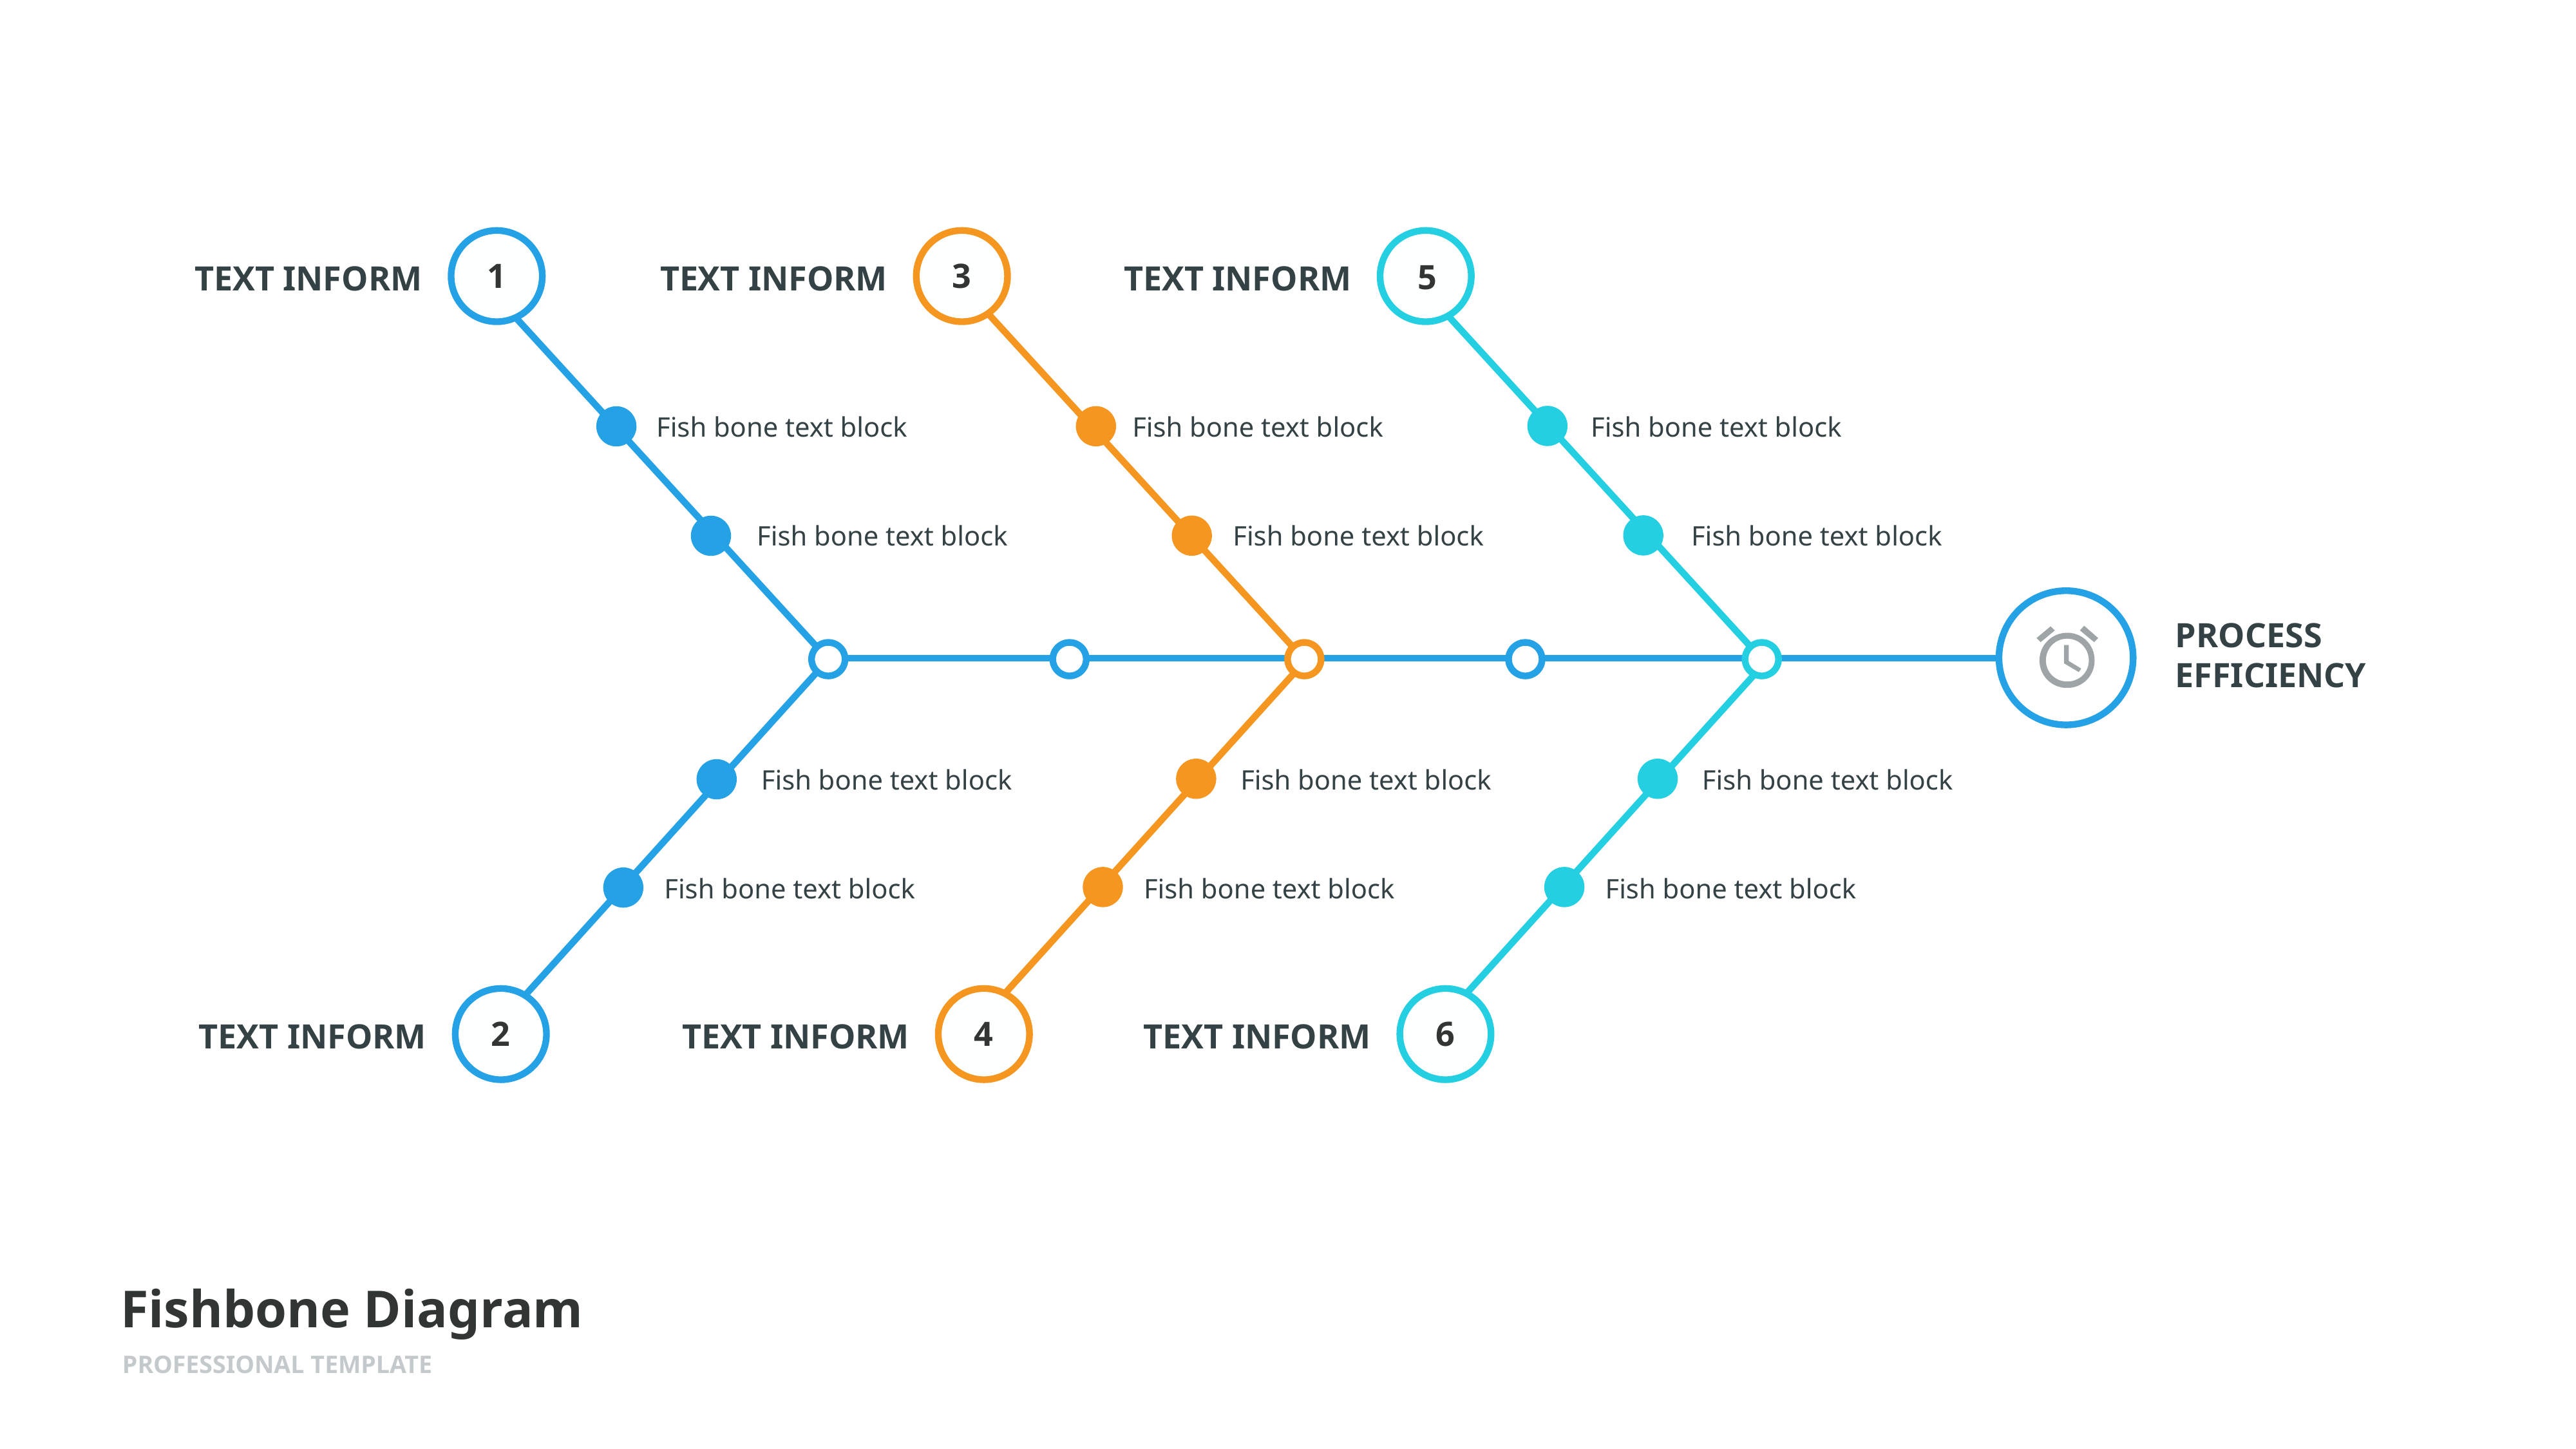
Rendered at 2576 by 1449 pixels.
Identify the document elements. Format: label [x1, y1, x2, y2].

text_box [159, 230, 2438, 1080]
